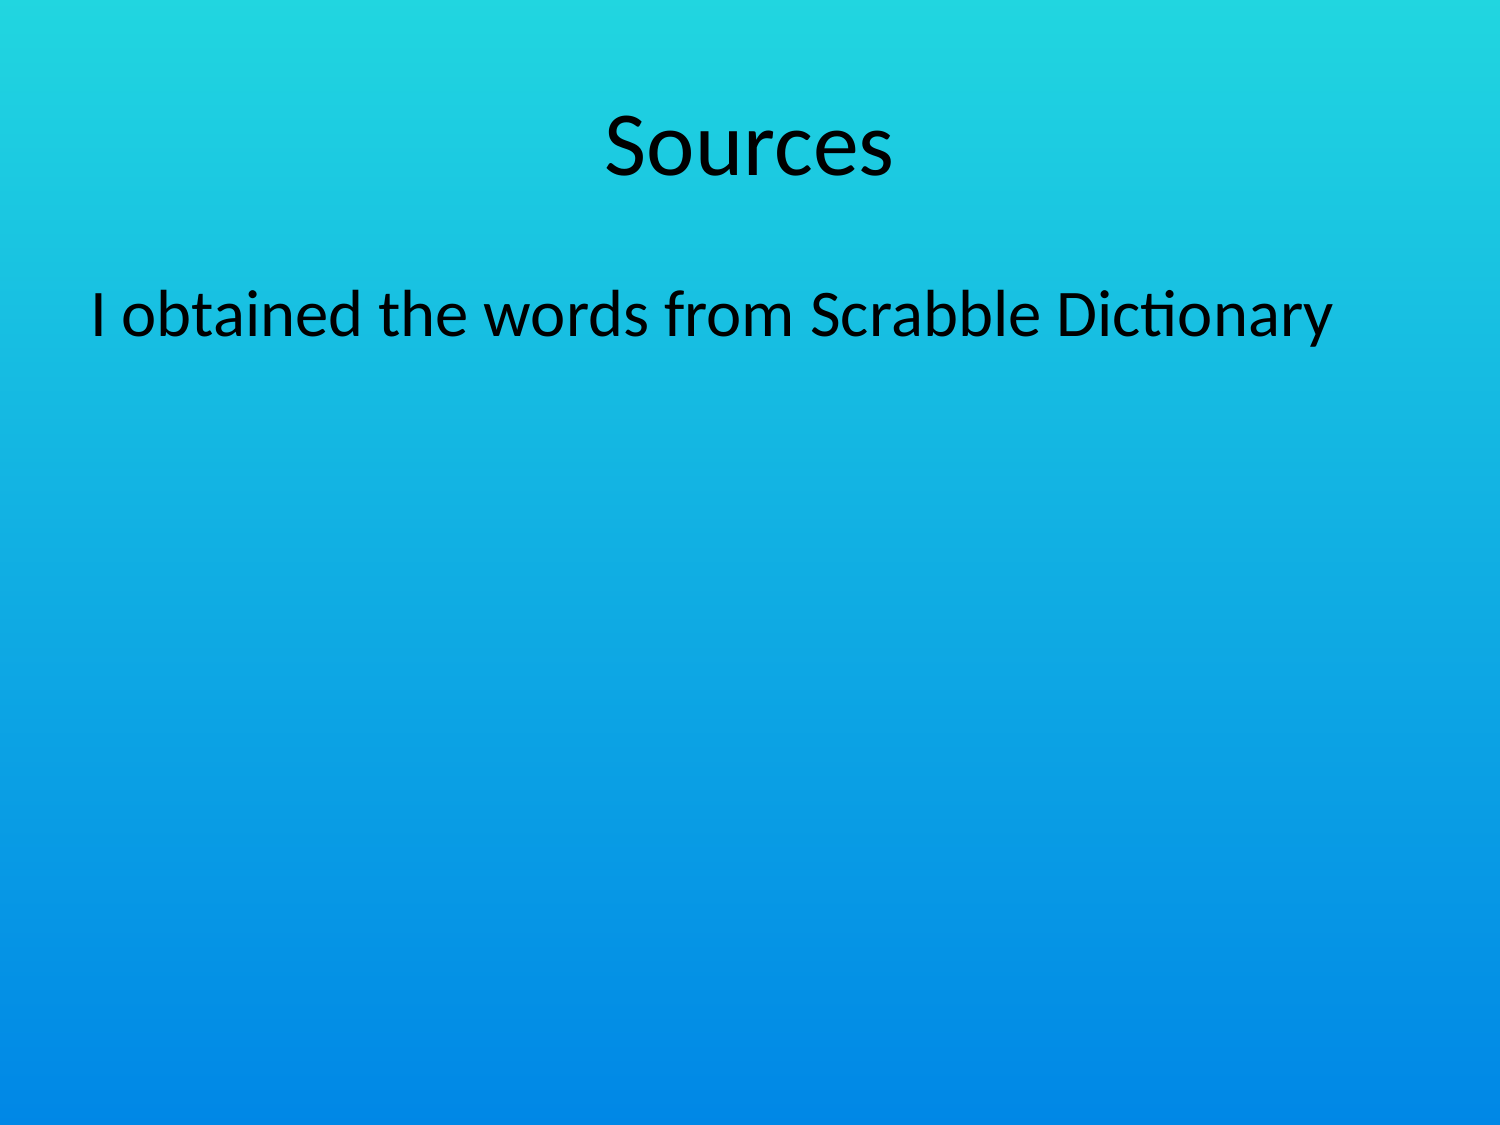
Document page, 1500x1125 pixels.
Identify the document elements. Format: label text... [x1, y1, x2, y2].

title Sources [75, 45, 1425, 233]
list I obtained the words from Scrabble Dictionary [75, 262, 1425, 1005]
